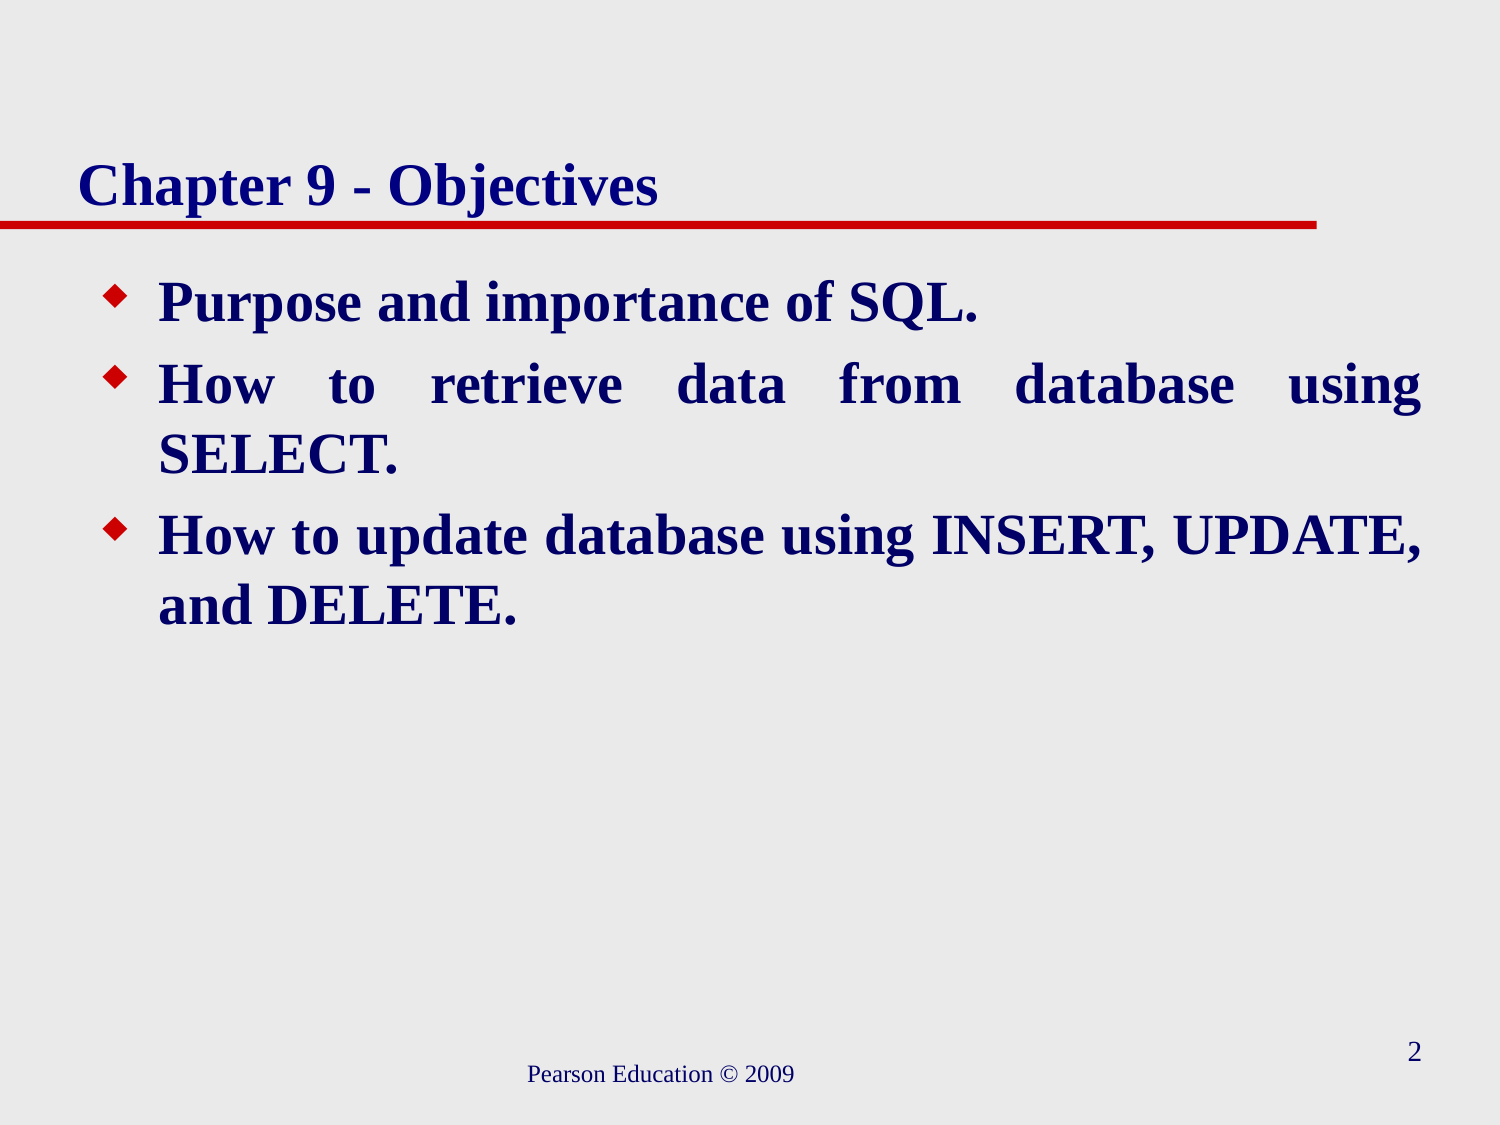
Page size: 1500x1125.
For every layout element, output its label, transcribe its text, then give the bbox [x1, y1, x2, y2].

list Purpose and importance of SQL. How to retrieve data from database using SELECT. How to update database using INSERT, UPDATE, and DELETE. [87, 255, 1438, 931]
slide_number 2 [1124, 1012, 1438, 1088]
title Chapter 9 - Objectives [62, 43, 1338, 226]
text_box Pearson Education © 2009 [512, 1050, 1038, 1095]
